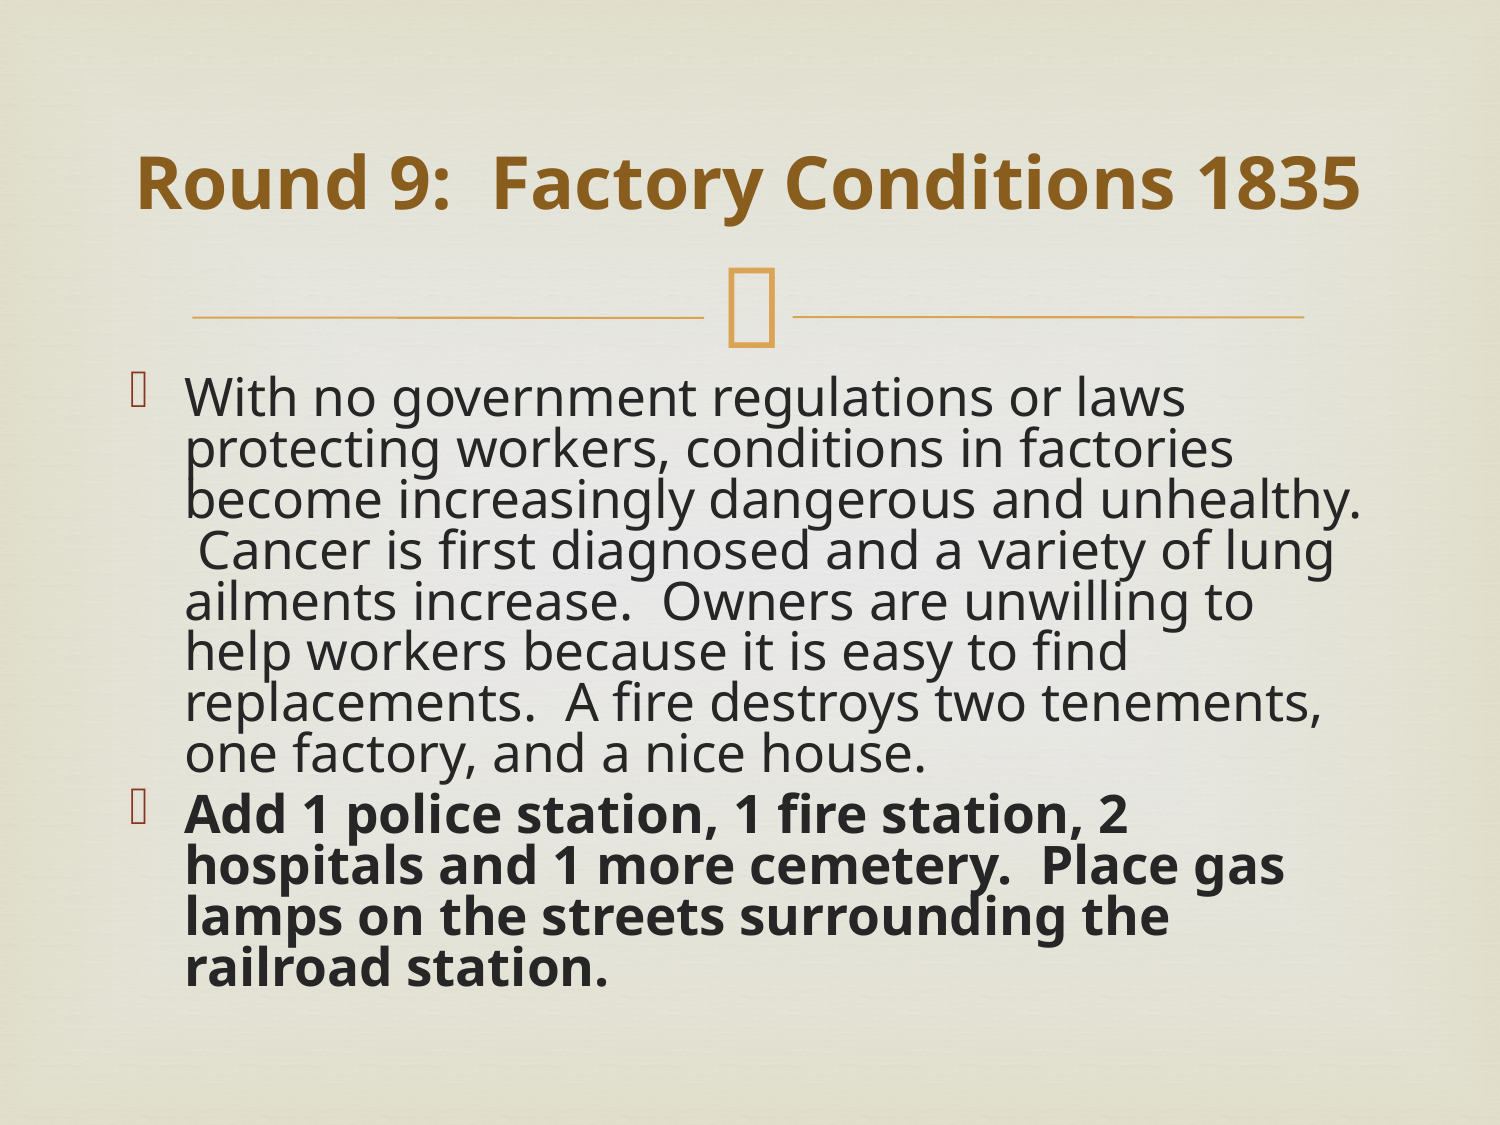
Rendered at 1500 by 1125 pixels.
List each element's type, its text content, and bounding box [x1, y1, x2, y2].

list With no government regulations or laws protecting workers, conditions in factories become increasingly dangerous and unhealthy. Cancer is first diagnosed and a variety of lung ailments increase. Owners are unwilling to help workers because it is easy to find replacements. A fire destroys two tenements, one factory, and a nice house. Add 1 police station, 1 fire station, 2 hospitals and 1 more cemetery. Place gas lamps on the streets surrounding the railroad station. [114, 368, 1386, 1005]
title Round 9: Factory Conditions 1835 [112, 93, 1386, 267]
